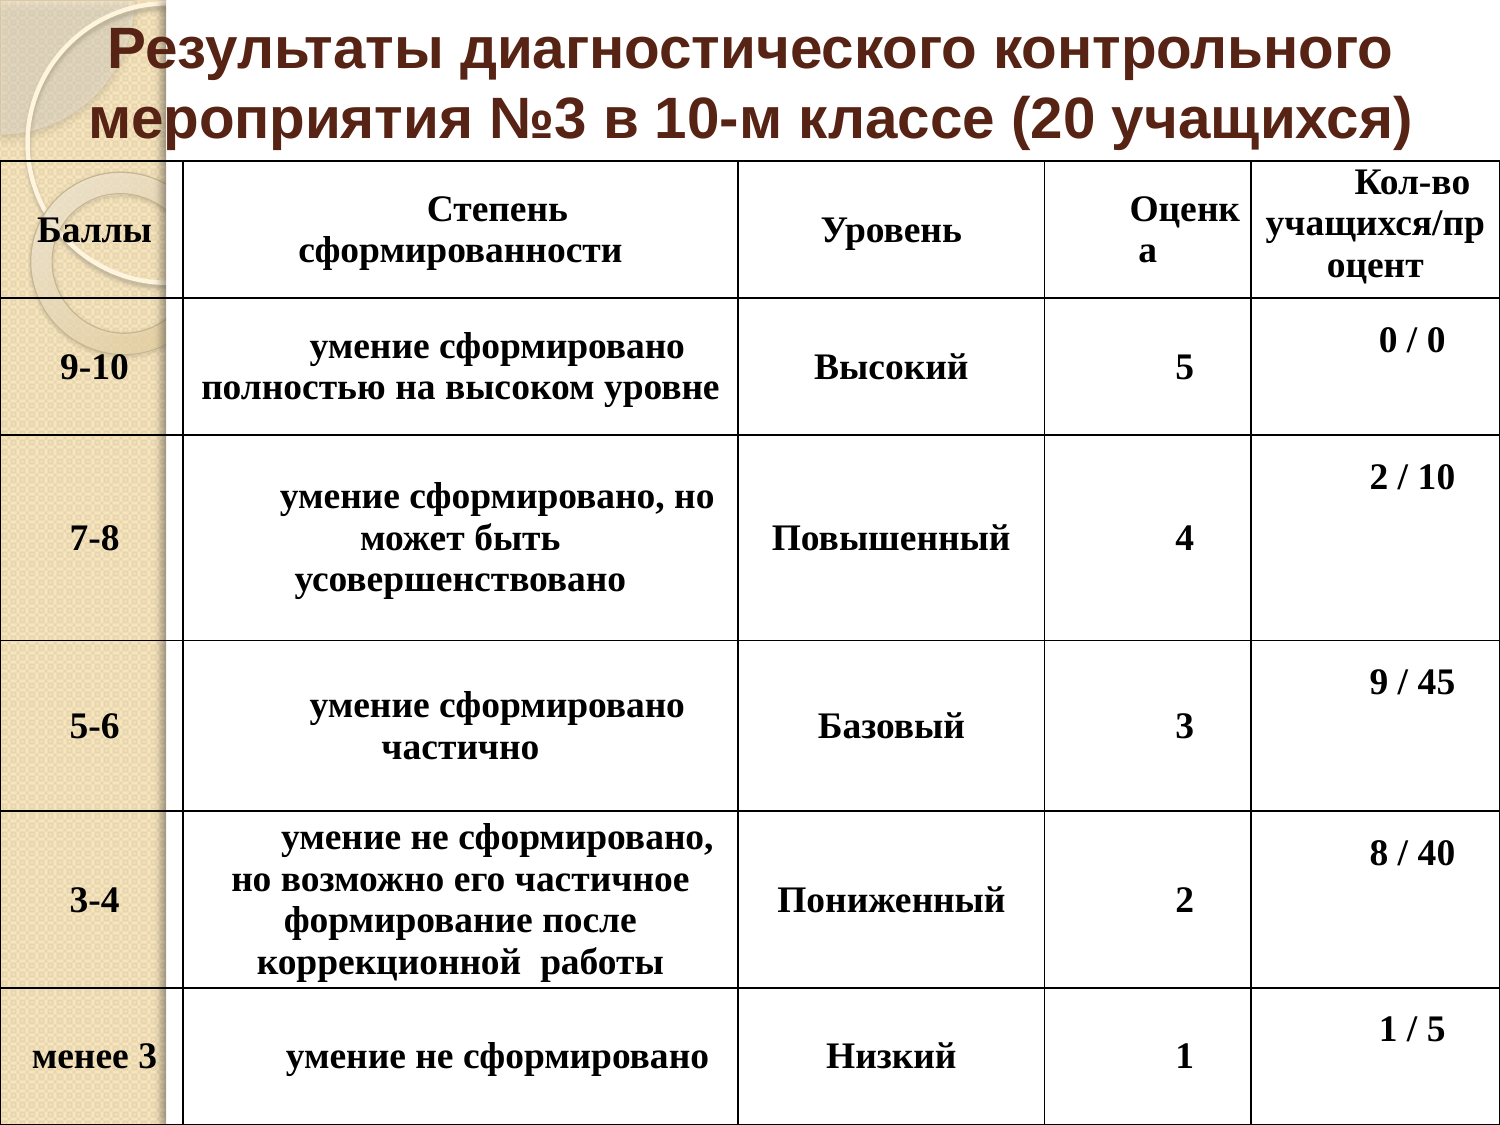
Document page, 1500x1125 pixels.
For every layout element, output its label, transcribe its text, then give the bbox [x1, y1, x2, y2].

table_cell умение не сформировано [184, 989, 737, 1124]
table_cell 2 [1045, 812, 1250, 987]
table_cell Базовый [739, 641, 1044, 810]
table_cell менее 3 [1, 989, 182, 1124]
title Результаты диагностического контрольного мероприятия №3 в 10-м классе (20 учащихся) [41, 0, 1461, 160]
table_cell 2 / 10 [1252, 436, 1499, 640]
table_cell умение сформировано, но может быть усовершенствовано [184, 436, 737, 640]
table_cell умение не сформировано, но возможно его частичное формирование после коррекционной работы [184, 812, 737, 987]
table_cell умение сформировано частично [184, 641, 737, 810]
table_cell 1 [1045, 989, 1250, 1124]
table_cell 9 / 45 [1252, 641, 1499, 810]
table_cell умение сформировано полностью на высоком уровне [184, 299, 737, 434]
table_cell 7-8 [1, 436, 182, 640]
table_cell 5 [1045, 299, 1250, 434]
table_cell 3-4 [1, 812, 182, 987]
table_cell 3 [1045, 641, 1250, 810]
table_header Оценка [1045, 162, 1250, 297]
table_header Уровень [739, 162, 1044, 297]
table_cell Высокий [739, 299, 1044, 434]
table_cell Повышенный [739, 436, 1044, 640]
table_cell 1 / 5 [1252, 989, 1499, 1124]
table_cell 4 [1045, 436, 1250, 640]
table_cell 5-6 [1, 641, 182, 810]
table_cell Пониженный [739, 812, 1044, 987]
table_header Баллы [1, 162, 182, 297]
table_cell 8 / 40 [1252, 812, 1499, 987]
table_cell Низкий [739, 989, 1044, 1124]
table_cell 0 / 0 [1252, 299, 1499, 434]
table_header Степень сформированности [184, 162, 737, 297]
table_header Кол-во учащихся/процент [1252, 162, 1499, 297]
table_cell 9-10 [1, 299, 182, 434]
